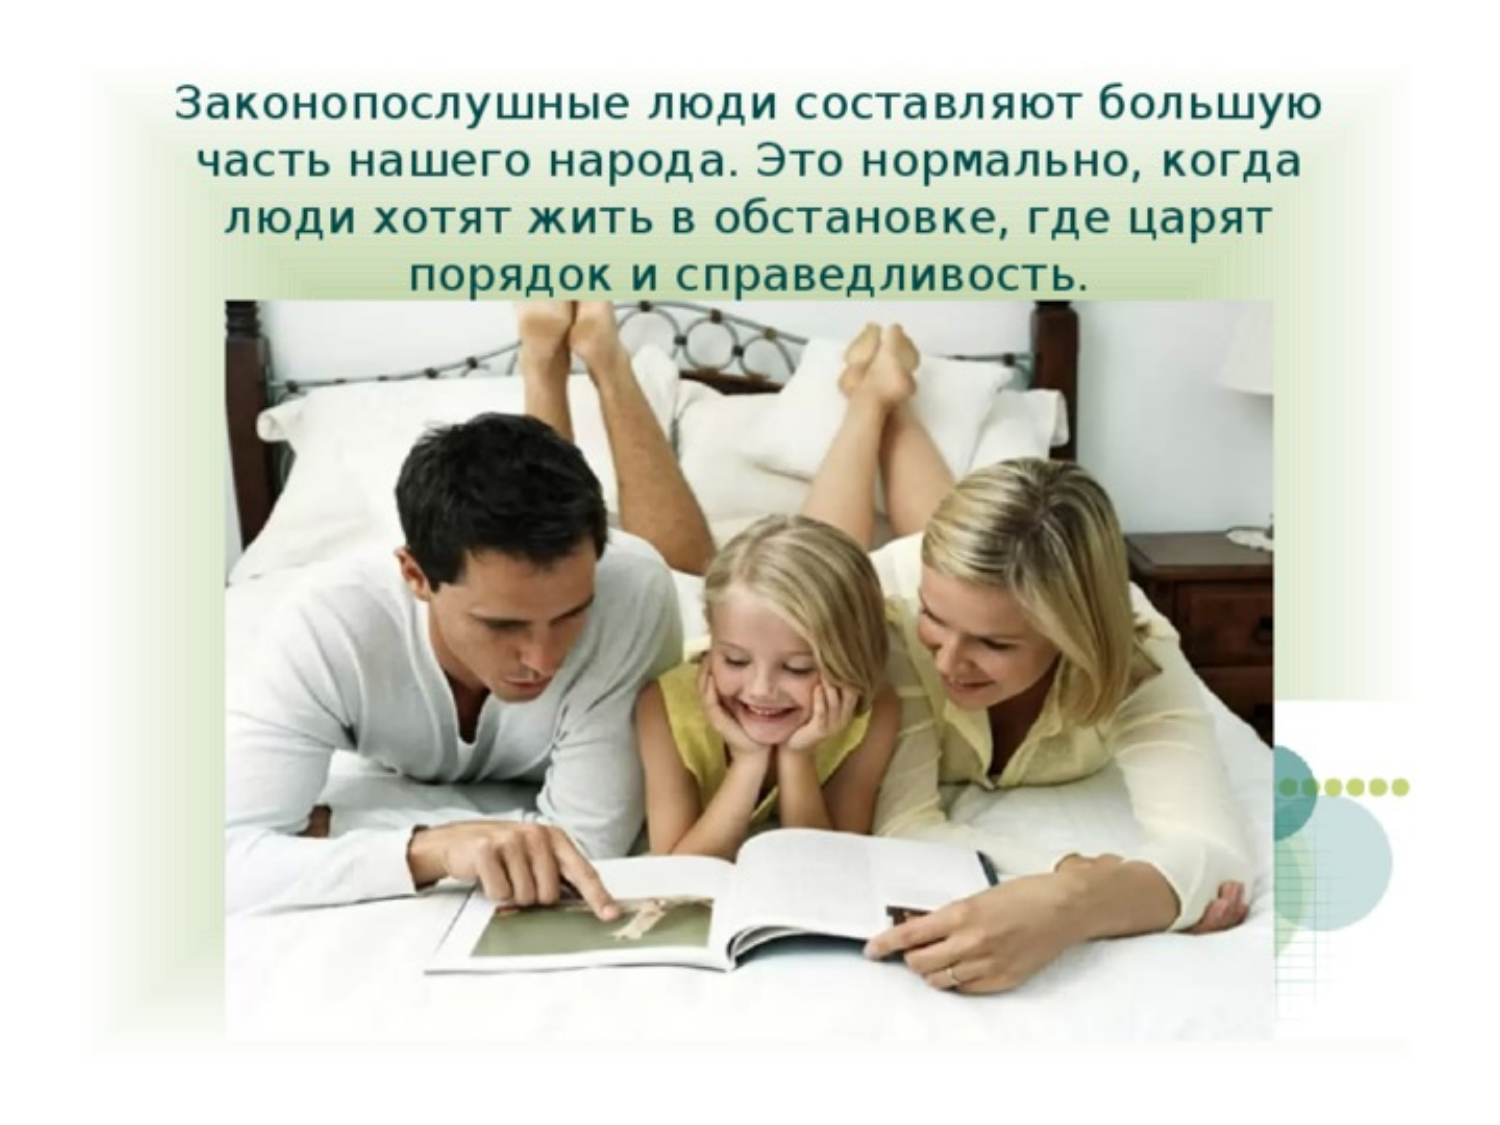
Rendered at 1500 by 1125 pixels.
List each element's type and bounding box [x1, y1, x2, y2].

picture [83, 62, 1417, 1063]
